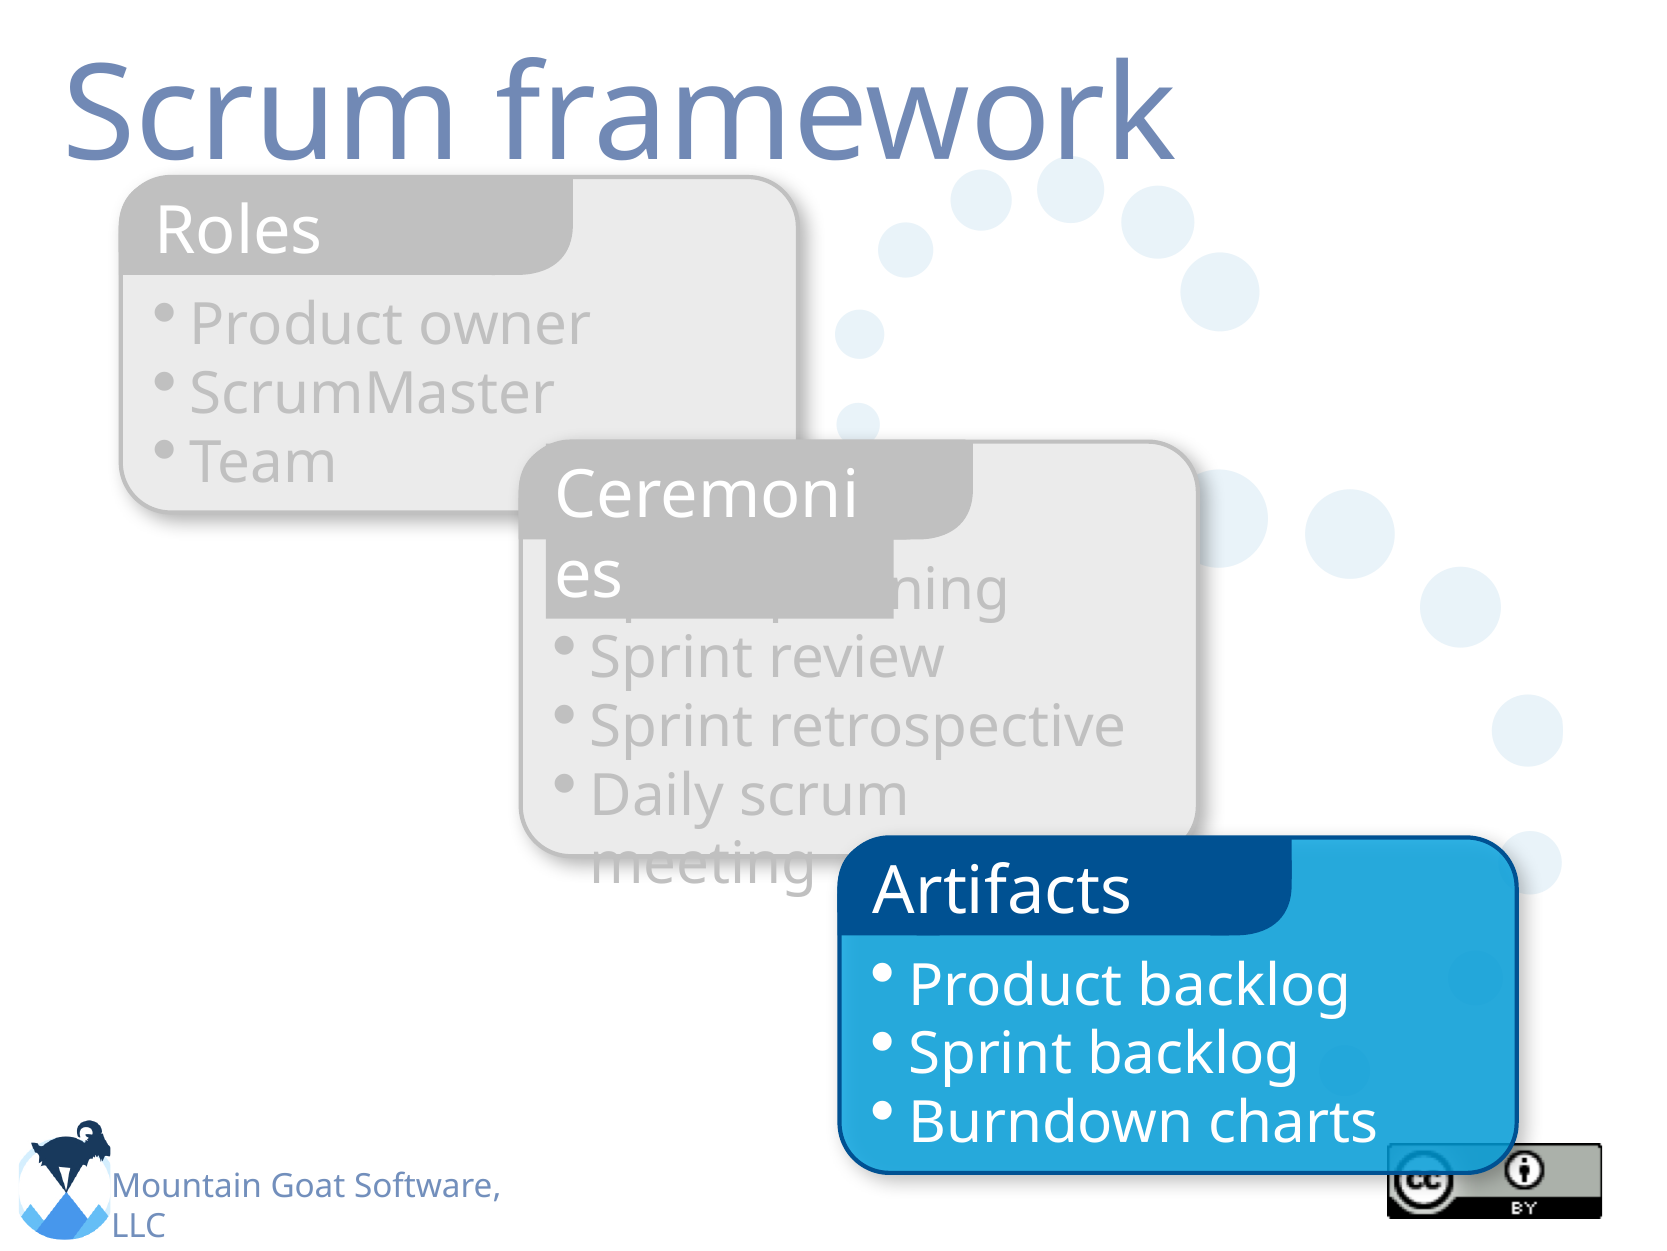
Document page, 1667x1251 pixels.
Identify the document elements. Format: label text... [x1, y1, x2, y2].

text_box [518, 441, 1199, 857]
picture [1387, 1143, 1603, 1219]
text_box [118, 176, 799, 513]
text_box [837, 837, 1517, 1174]
title Scrum framework [55, 18, 1609, 195]
picture [18, 1120, 111, 1240]
